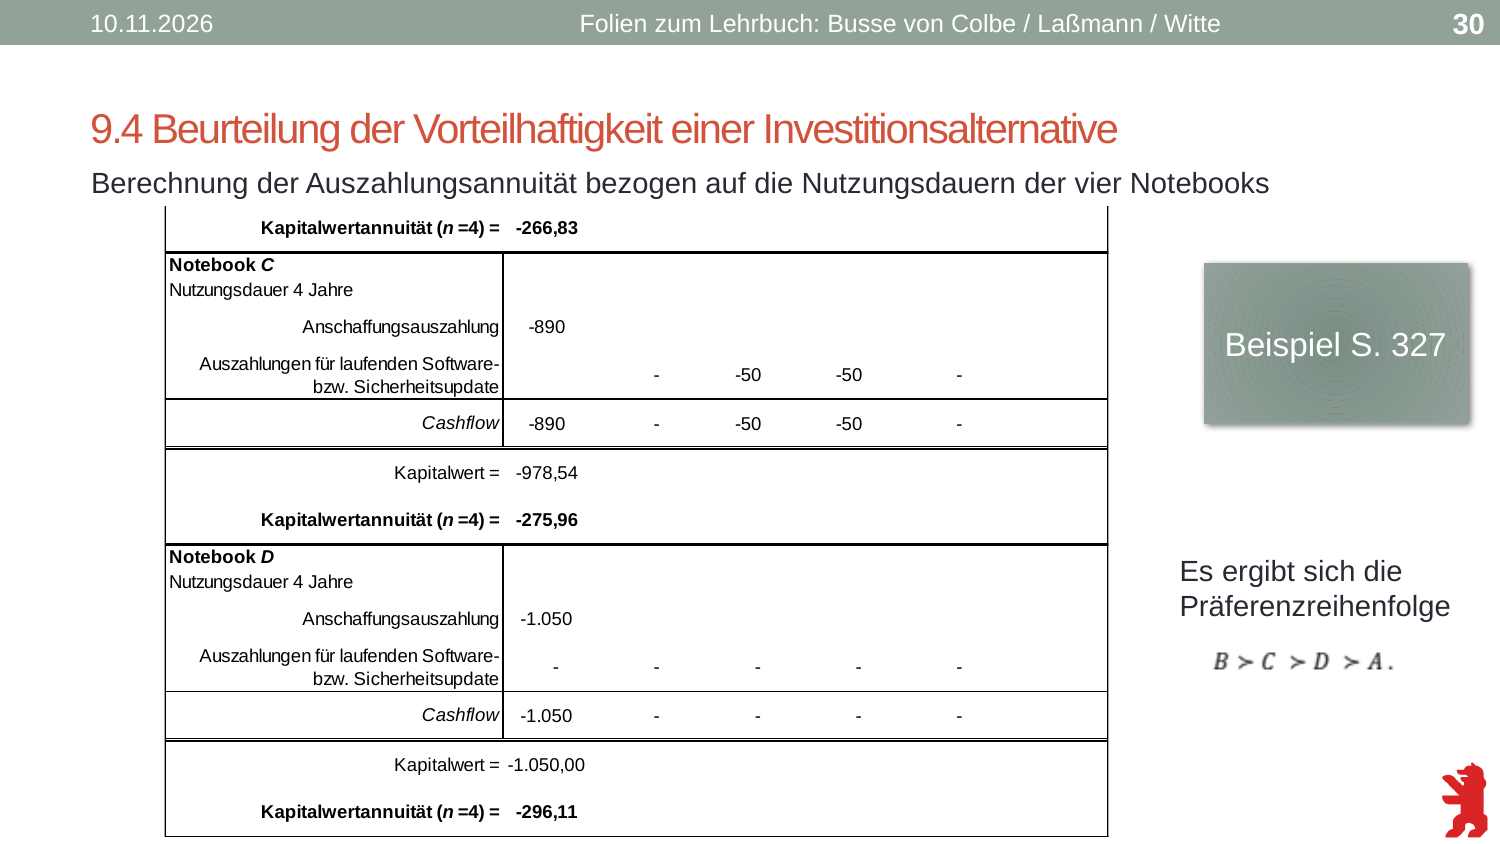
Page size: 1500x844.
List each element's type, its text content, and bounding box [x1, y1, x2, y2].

picture [164, 206, 1500, 844]
text_box Es ergibt sich die Präferenzreihenfolge [1164, 545, 1467, 592]
footer Folien zum Lehrbuch: Busse von Colbe / Laßmann / Witte [562, 2, 1238, 43]
text_box Berechnung der Auszahlungsannuität bezogen auf die Nutzungsdauern der vier Notebooks [76, 157, 1287, 208]
title 9.4 Beurteilung der Vorteilhaftigkeit einer Investitionsalternative [75, 65, 1500, 188]
text_box Beispiel S. 327 [1204, 263, 1468, 424]
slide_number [75, 2, 550, 43]
slide_number 30 [1325, 2, 1500, 43]
